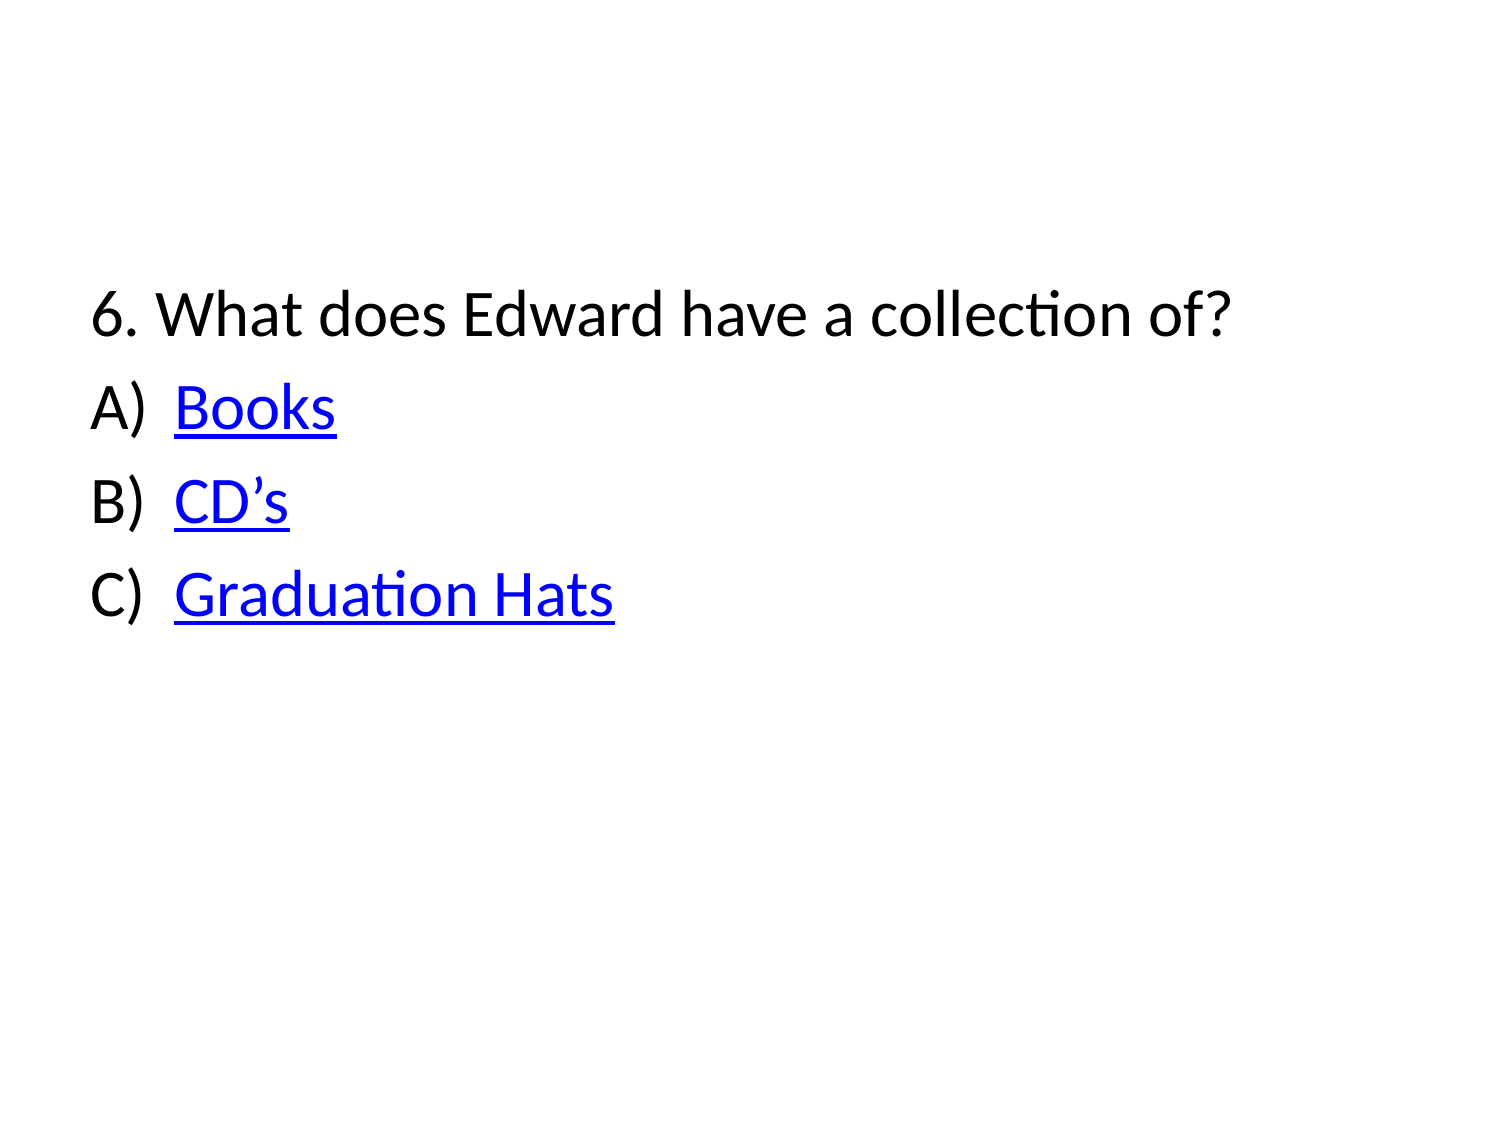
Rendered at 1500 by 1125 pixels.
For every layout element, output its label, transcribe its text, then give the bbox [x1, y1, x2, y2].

list 6. What does Edward have a collection of? Books CD’s Graduation Hats [75, 262, 1425, 1005]
